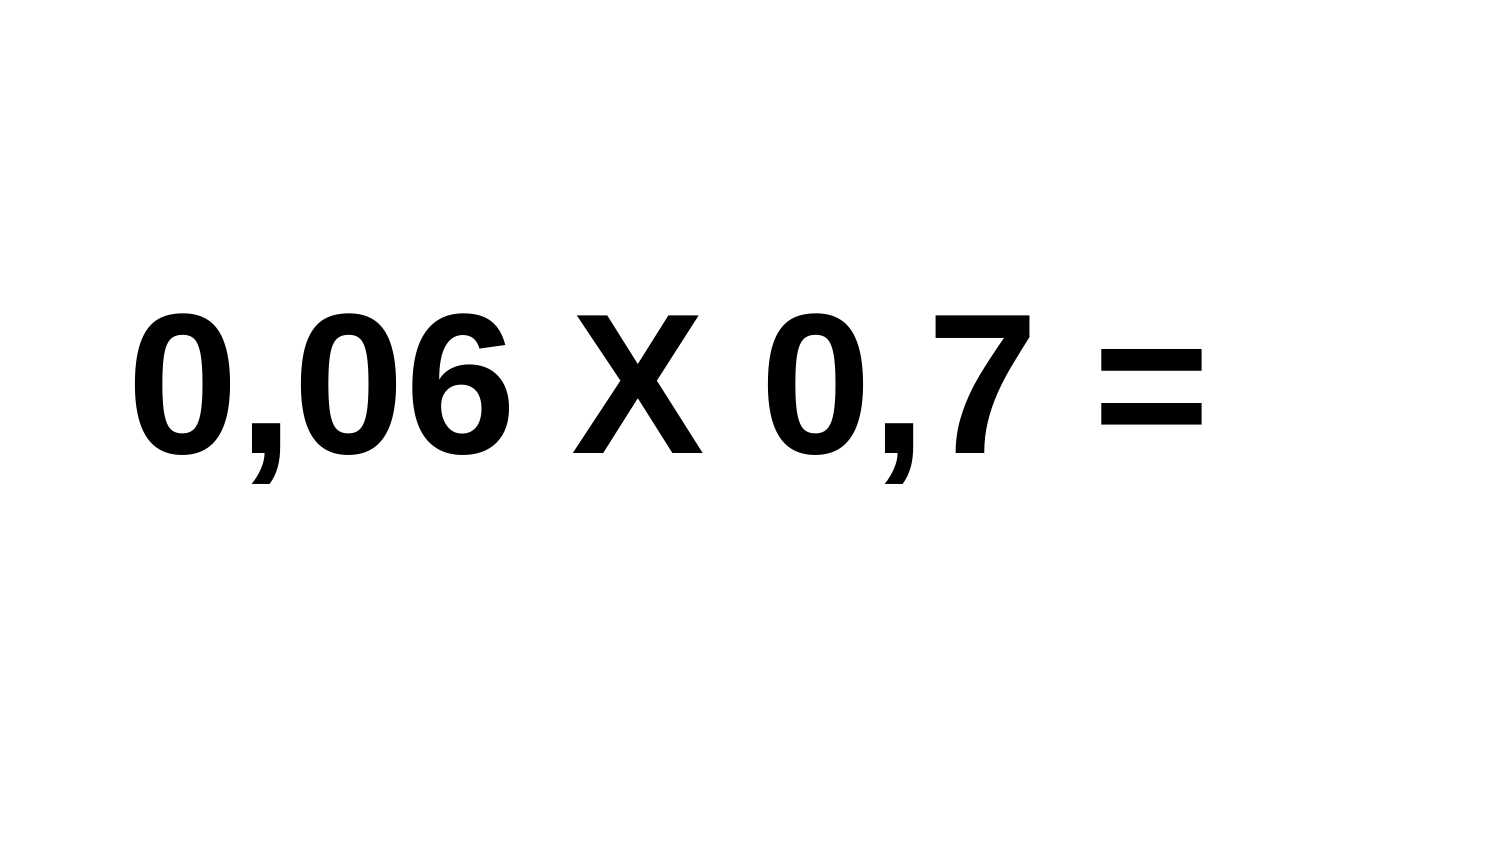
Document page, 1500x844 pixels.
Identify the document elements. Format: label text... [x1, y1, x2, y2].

text_box 0,06 X 0,7 = [112, 318, 1388, 509]
